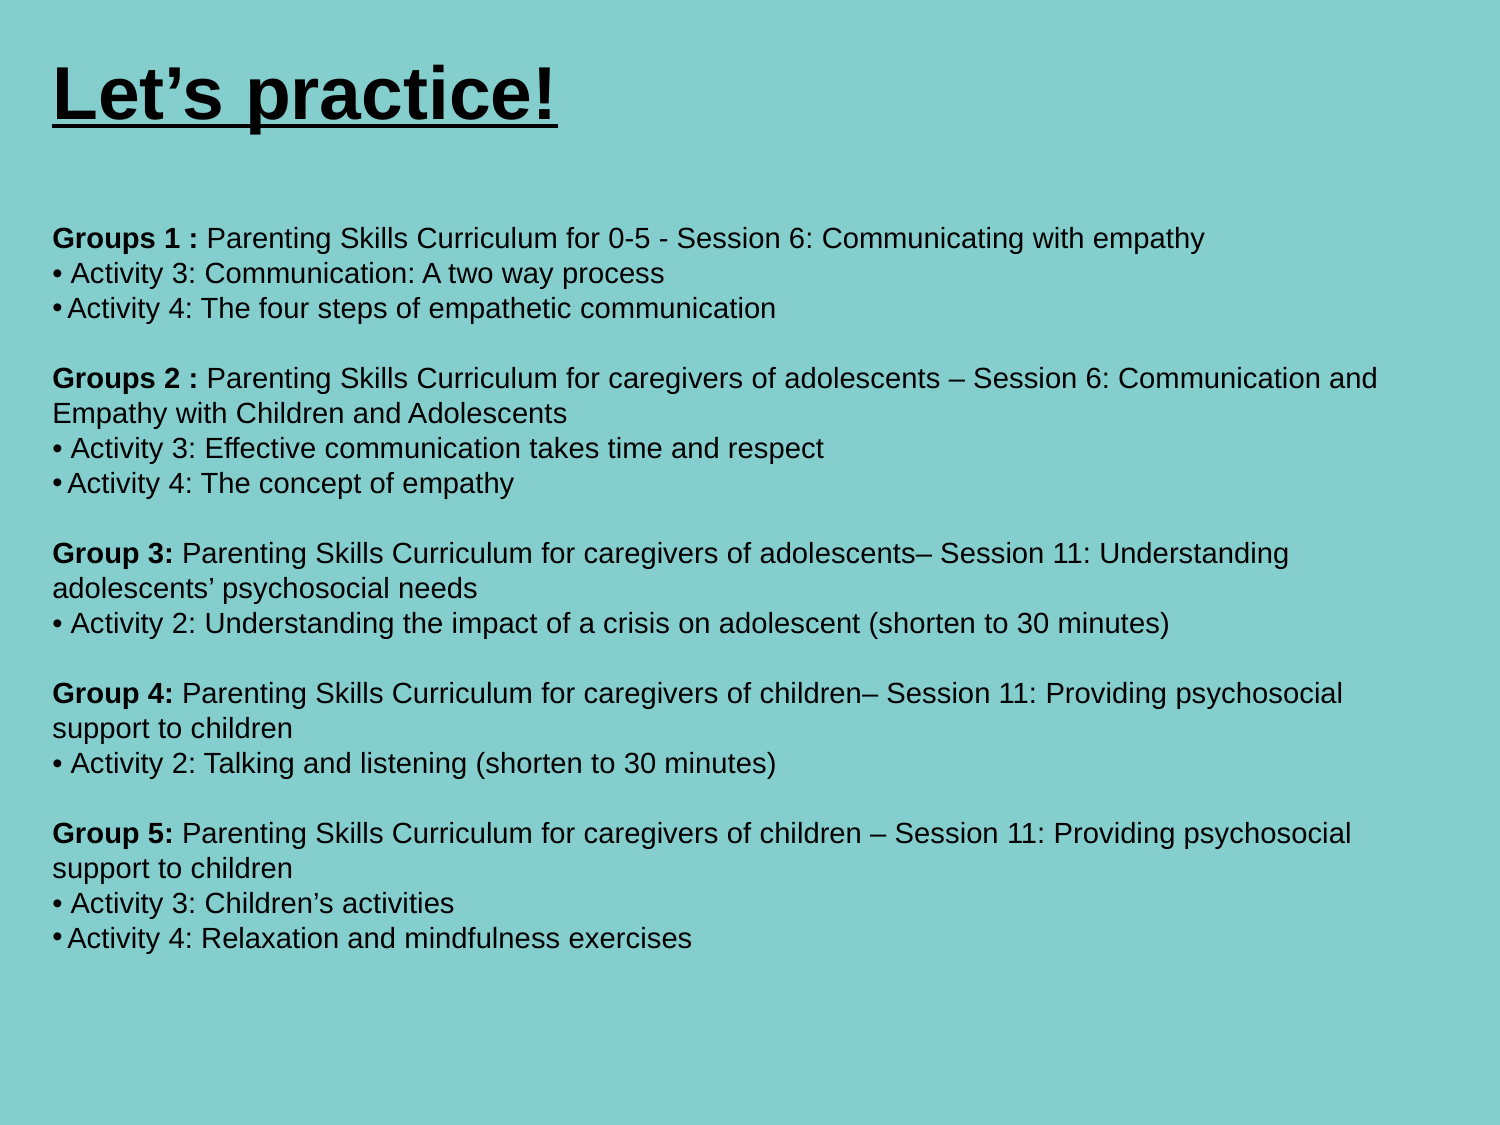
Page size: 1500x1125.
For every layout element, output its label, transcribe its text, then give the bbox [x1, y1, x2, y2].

text_box Let’s practice! [37, 37, 1400, 212]
text_box Groups 1 : Parenting Skills Curriculum for 0-5 - Session 6: Communicating with empathy • Activity 3: Communication: A two way process Activity 4: The four steps of empathetic communication Groups 2 : Parenting Skills Curriculum for caregivers of adolescents – Session 6: Communication and Empathy with Children and Adolescents • Activity 3: Effective communication takes time and respect Activity 4: The concept of empathy Group 3: Parenting Skills Curriculum for caregivers of adolescents– Session 11: Understanding adolescents’ psychosocial needs • Activity 2: Understanding the impact of a crisis on adolescent (shorten to 30 minutes) Group 4: Parenting Skills Curriculum for caregivers of children– Session 11: Providing psychosocial support to children • Activity 2: Talking and listening (shorten to 30 minutes) Group 5: Parenting Skills Curriculum for caregivers of children – Session 11: Providing psychosocial support to children • Activity 3: Children’s activities Activity 4: Relaxation and mindfulness exercises [37, 212, 1450, 997]
